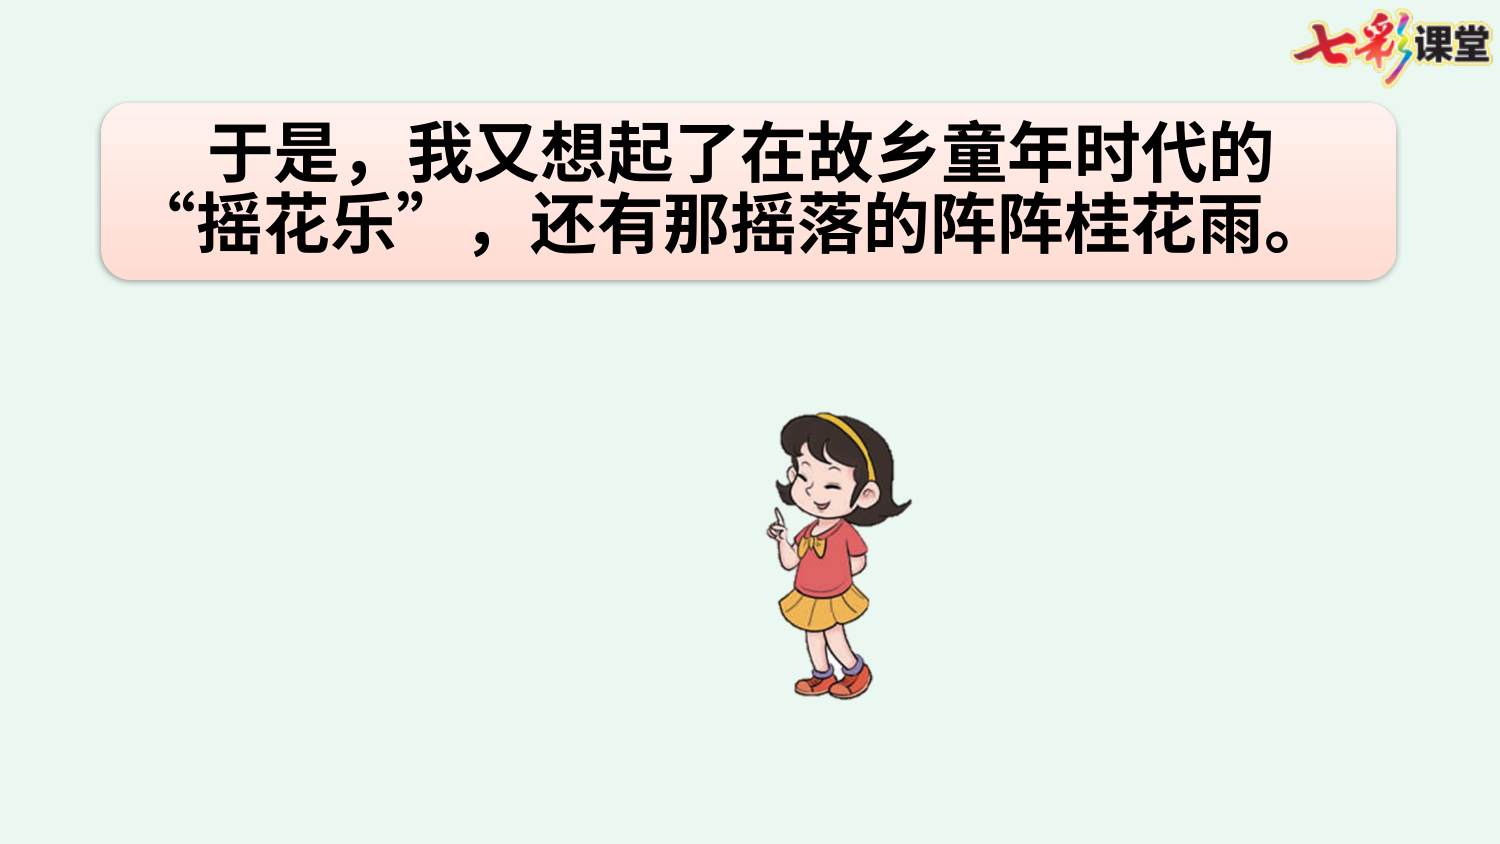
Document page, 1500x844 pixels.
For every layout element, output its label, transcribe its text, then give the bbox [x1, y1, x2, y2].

picture [749, 409, 915, 702]
text_box 于是，我又想起了在故乡童年时代的“摇花乐”，还有那摇落的阵阵桂花雨。 [101, 102, 1397, 281]
picture [1289, 8, 1495, 89]
